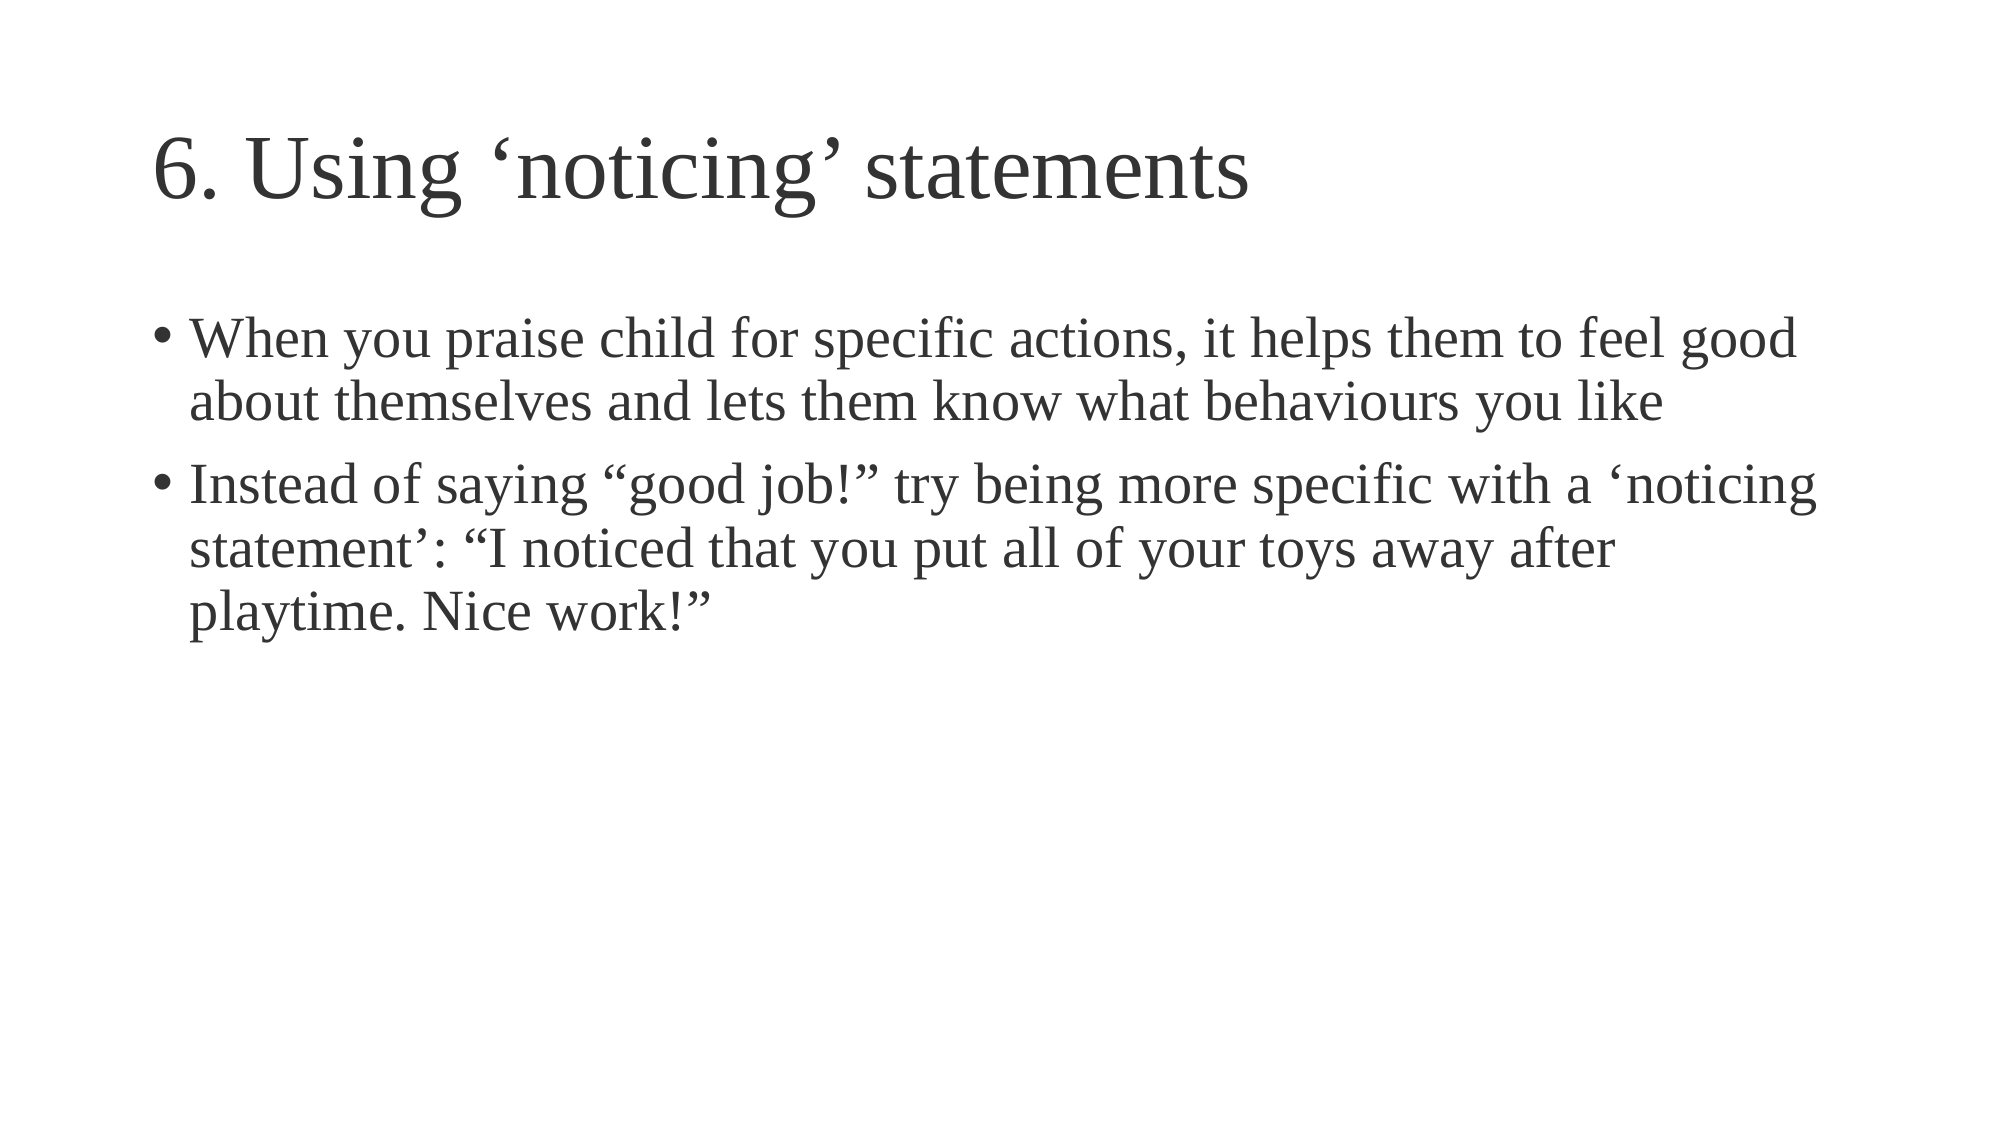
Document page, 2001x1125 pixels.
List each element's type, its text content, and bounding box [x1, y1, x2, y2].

list When you praise child for specific actions, it helps them to feel good about themselves and lets them know what behaviours you like Instead of saying “good job!” try being more specific with a ‘noticing statement’: “I noticed that you put all of your toys away after playtime. Nice work!” [137, 299, 1863, 1014]
title 6. Using ‘noticing’ statements [137, 59, 1863, 278]
